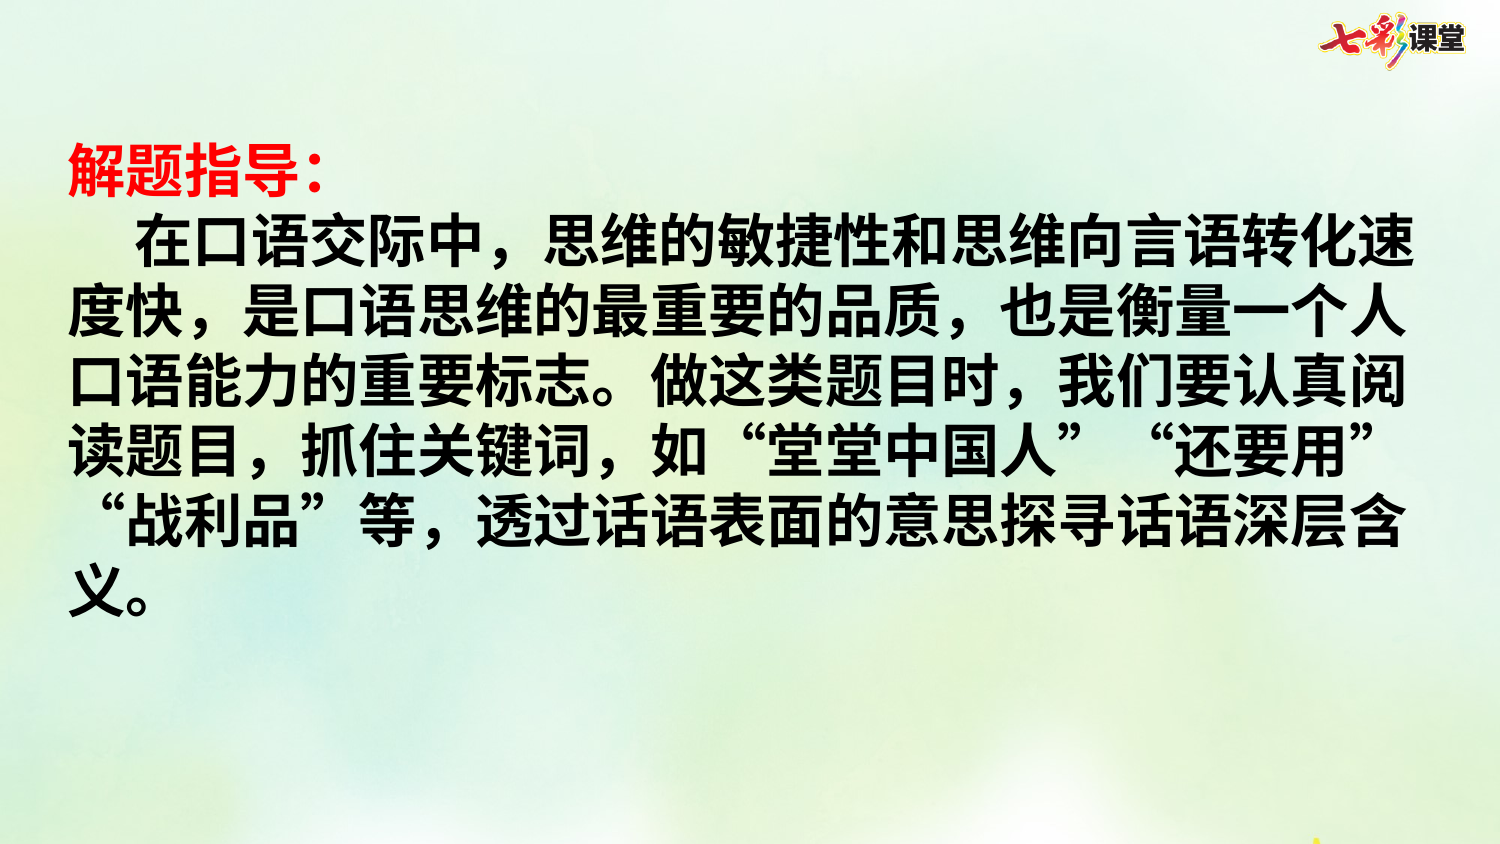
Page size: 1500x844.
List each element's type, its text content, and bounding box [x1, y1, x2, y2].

picture [0, 0, 1500, 844]
text_box 解题指导： 在口语交际中，思维的敏捷性和思维向言语转化速度快，是口语思维的最重要的品质，也是衡量一个人口语能力的重要标志。做这类题目时，我们要认真阅读题目，抓住关键词，如“堂堂中国人”“还要用”“战利品”等，透过话语表面的意思探寻话语深层含义。 [53, 126, 1444, 632]
